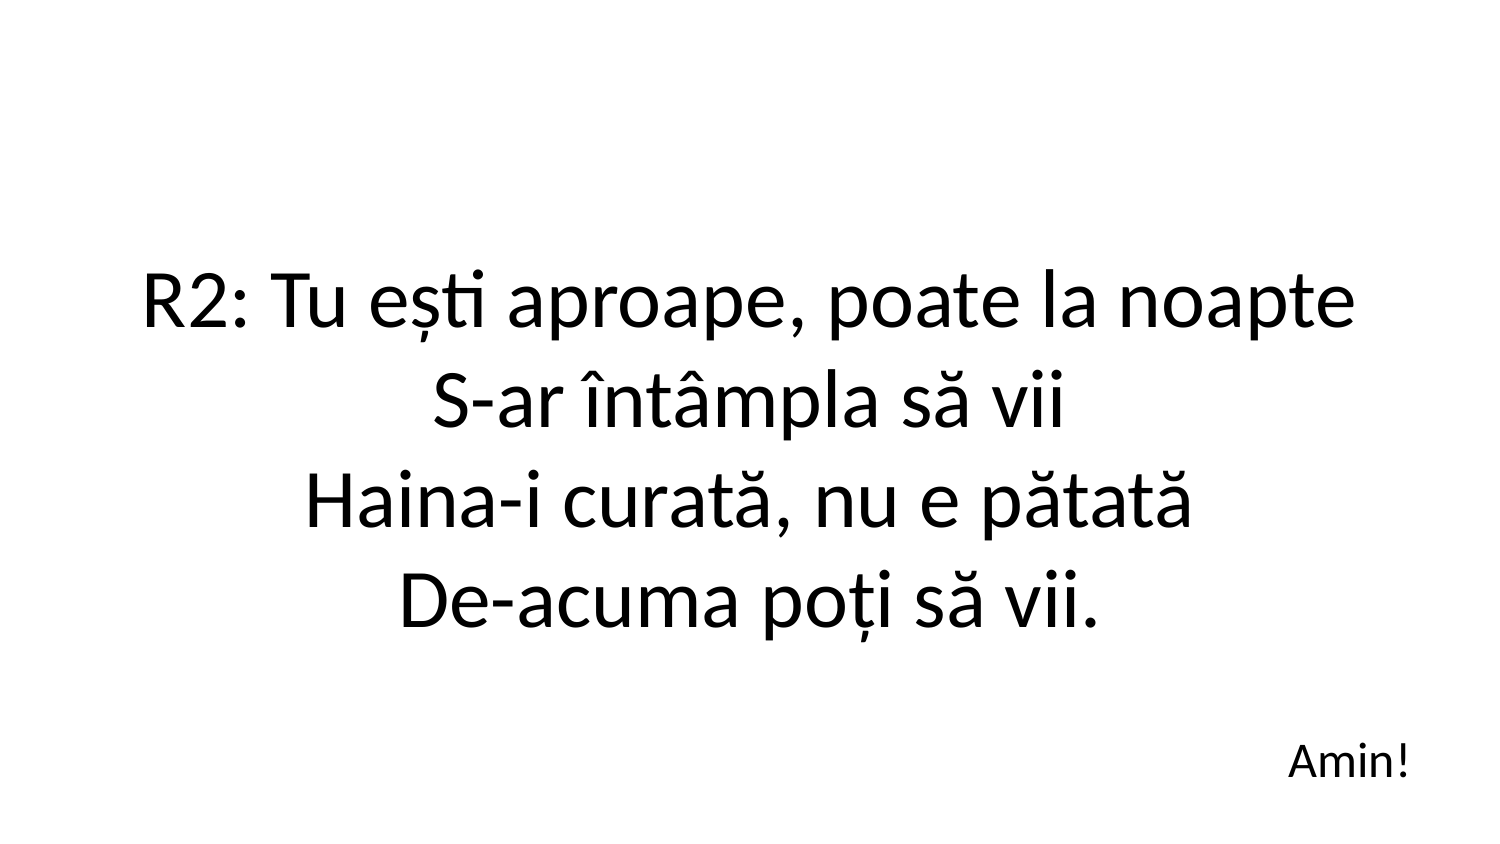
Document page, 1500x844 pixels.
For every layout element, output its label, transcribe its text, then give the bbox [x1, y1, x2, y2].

text_box Amin! [1273, 674, 1427, 795]
text_box R2: Tu ești aproape, poate la noapte S-ar întâmpla să vii Haina-i curată, nu e pătată De-acuma poți să vii. [127, 192, 1373, 652]
